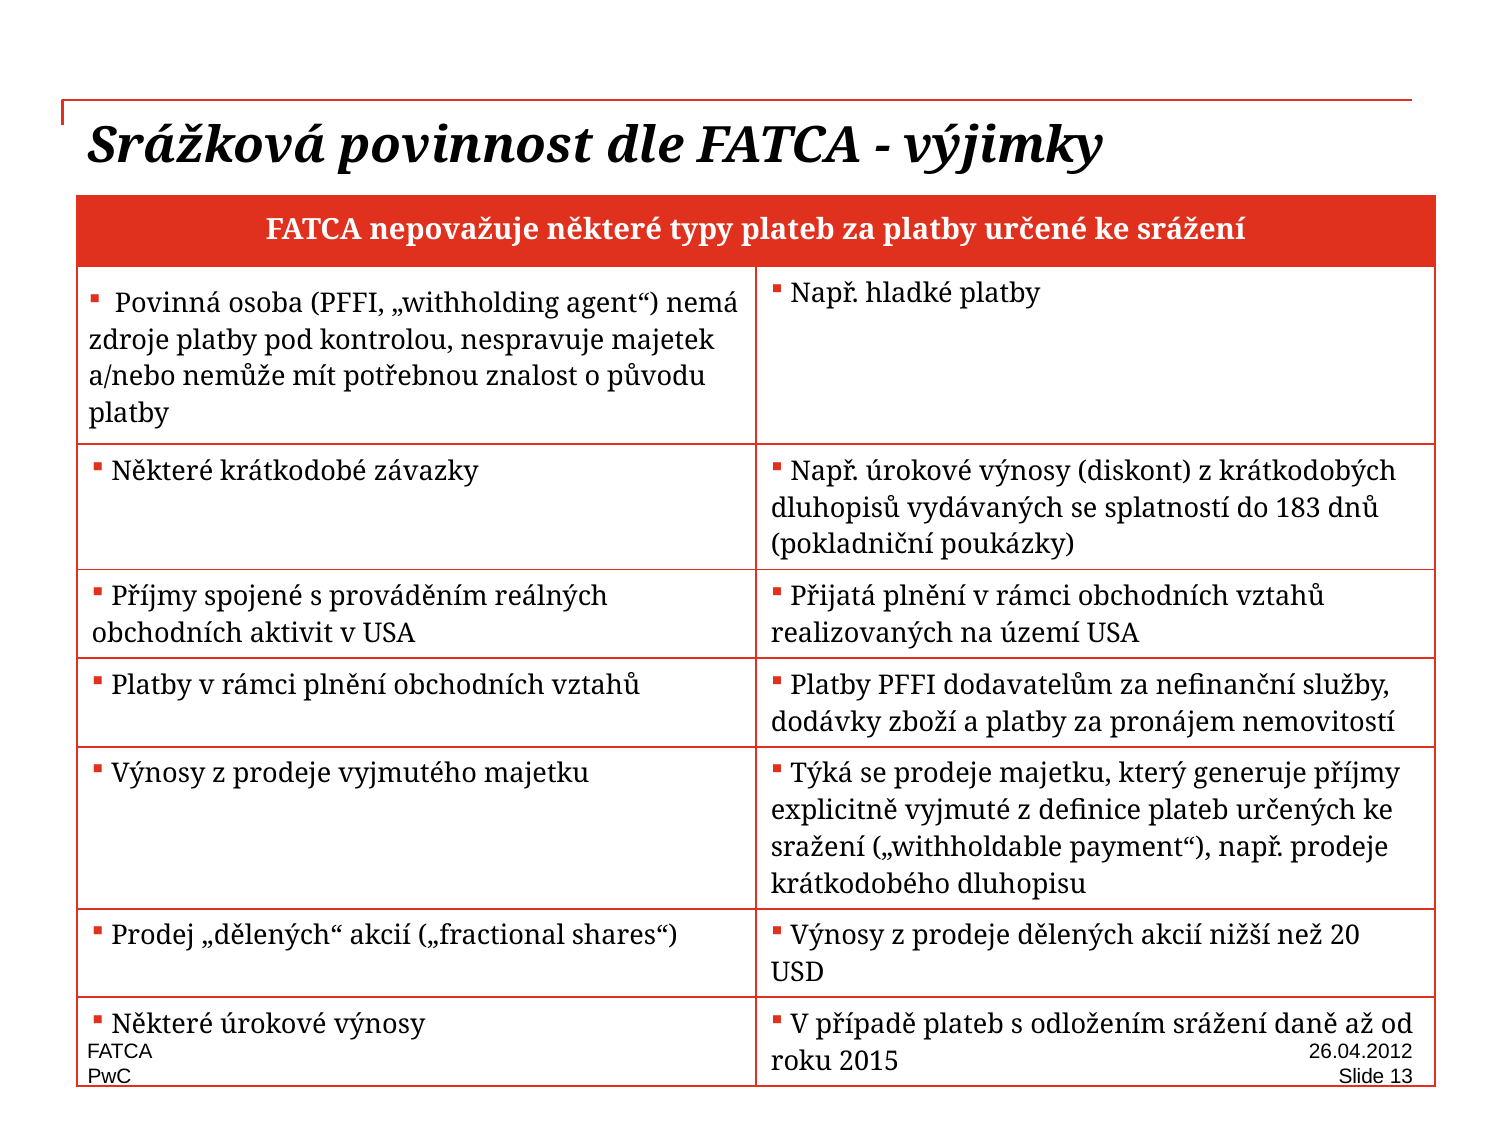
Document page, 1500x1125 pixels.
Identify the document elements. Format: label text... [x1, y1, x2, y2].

table_cell Povinná osoba (PFFI, „withholding agent“) nemá zdroje platby pod kontrolou, nespravuje majetek a/nebo nemůže mít potřebnou znalost o původu platby [78, 267, 755, 443]
title Srážková povinnost dle FATCA - výjimky [87, 112, 1413, 195]
table_cell Týká se prodeje majetku, který generuje příjmy explicitně vyjmuté z definice plateb určených ke sražení („withholdable payment“), např. prodeje krátkodobého dluhopisu [757, 748, 1434, 908]
table_cell Např. hladké platby [757, 267, 1434, 443]
table_cell Výnosy z prodeje vyjmutého majetku [78, 748, 755, 908]
table_header FATCA nepovažuje některé typy plateb za platby určené ke srážení [78, 197, 1434, 265]
table_cell Některé krátkodobé závazky [78, 445, 755, 569]
table_cell Příjmy spojené s prováděním reálných obchodních aktivit v USA [78, 570, 755, 657]
table_cell Prodej „dělených“ akcií („fractional shares“) [78, 910, 755, 996]
table_cell Např. úrokové výnosy (diskont) z krátkodobých dluhopisů vydávaných se splatností do 183 dnů (pokladniční poukázky) [757, 445, 1434, 569]
table_cell Některé úrokové výnosy [78, 998, 755, 1085]
table_cell Platby PFFI dodavatelům za nefinanční služby, dodávky zboží a platby za pronájem nemovitostí [757, 659, 1434, 746]
table_cell V případě plateb s odložením srážení daně až od roku 2015 [757, 998, 1434, 1085]
table_cell Platby v rámci plnění obchodních vztahů [78, 659, 755, 746]
table_cell Přijatá plnění v rámci obchodních vztahů realizovaných na území USA [757, 570, 1434, 657]
table_cell Výnosy z prodeje dělených akcií nižší než 20 USD [757, 910, 1434, 996]
